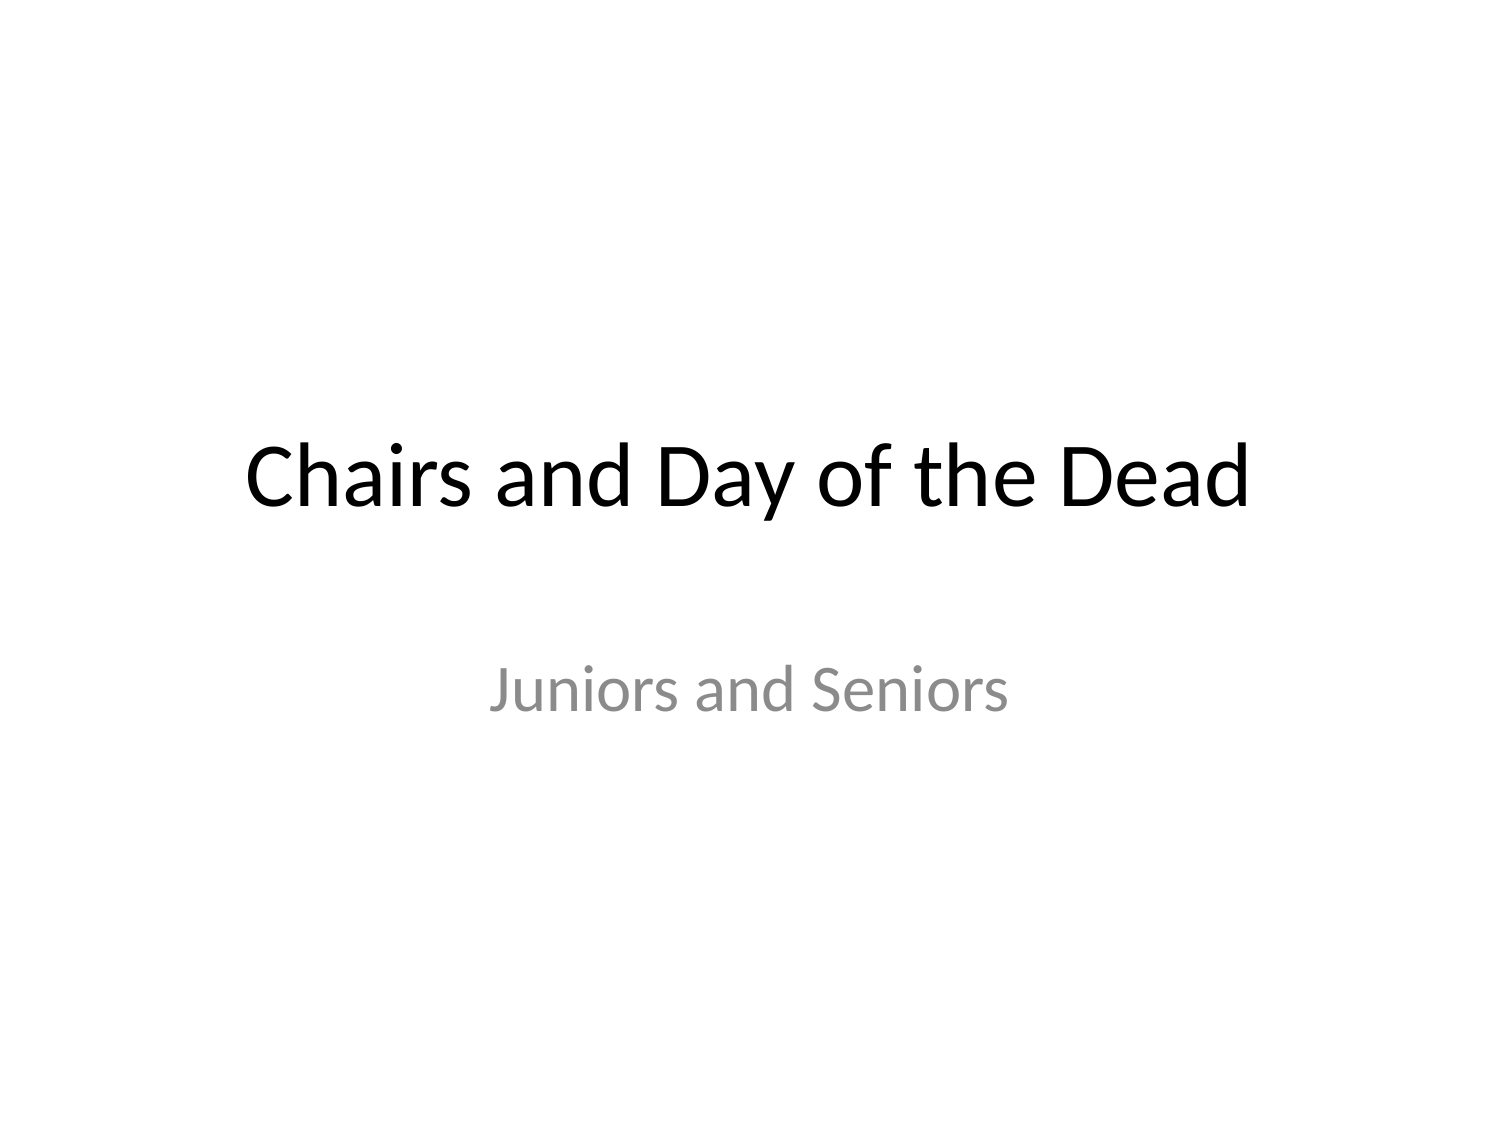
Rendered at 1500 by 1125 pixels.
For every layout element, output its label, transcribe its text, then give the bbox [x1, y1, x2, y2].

title Chairs and Day of the Dead [112, 349, 1388, 591]
subtitle Juniors and Seniors [225, 637, 1275, 925]
